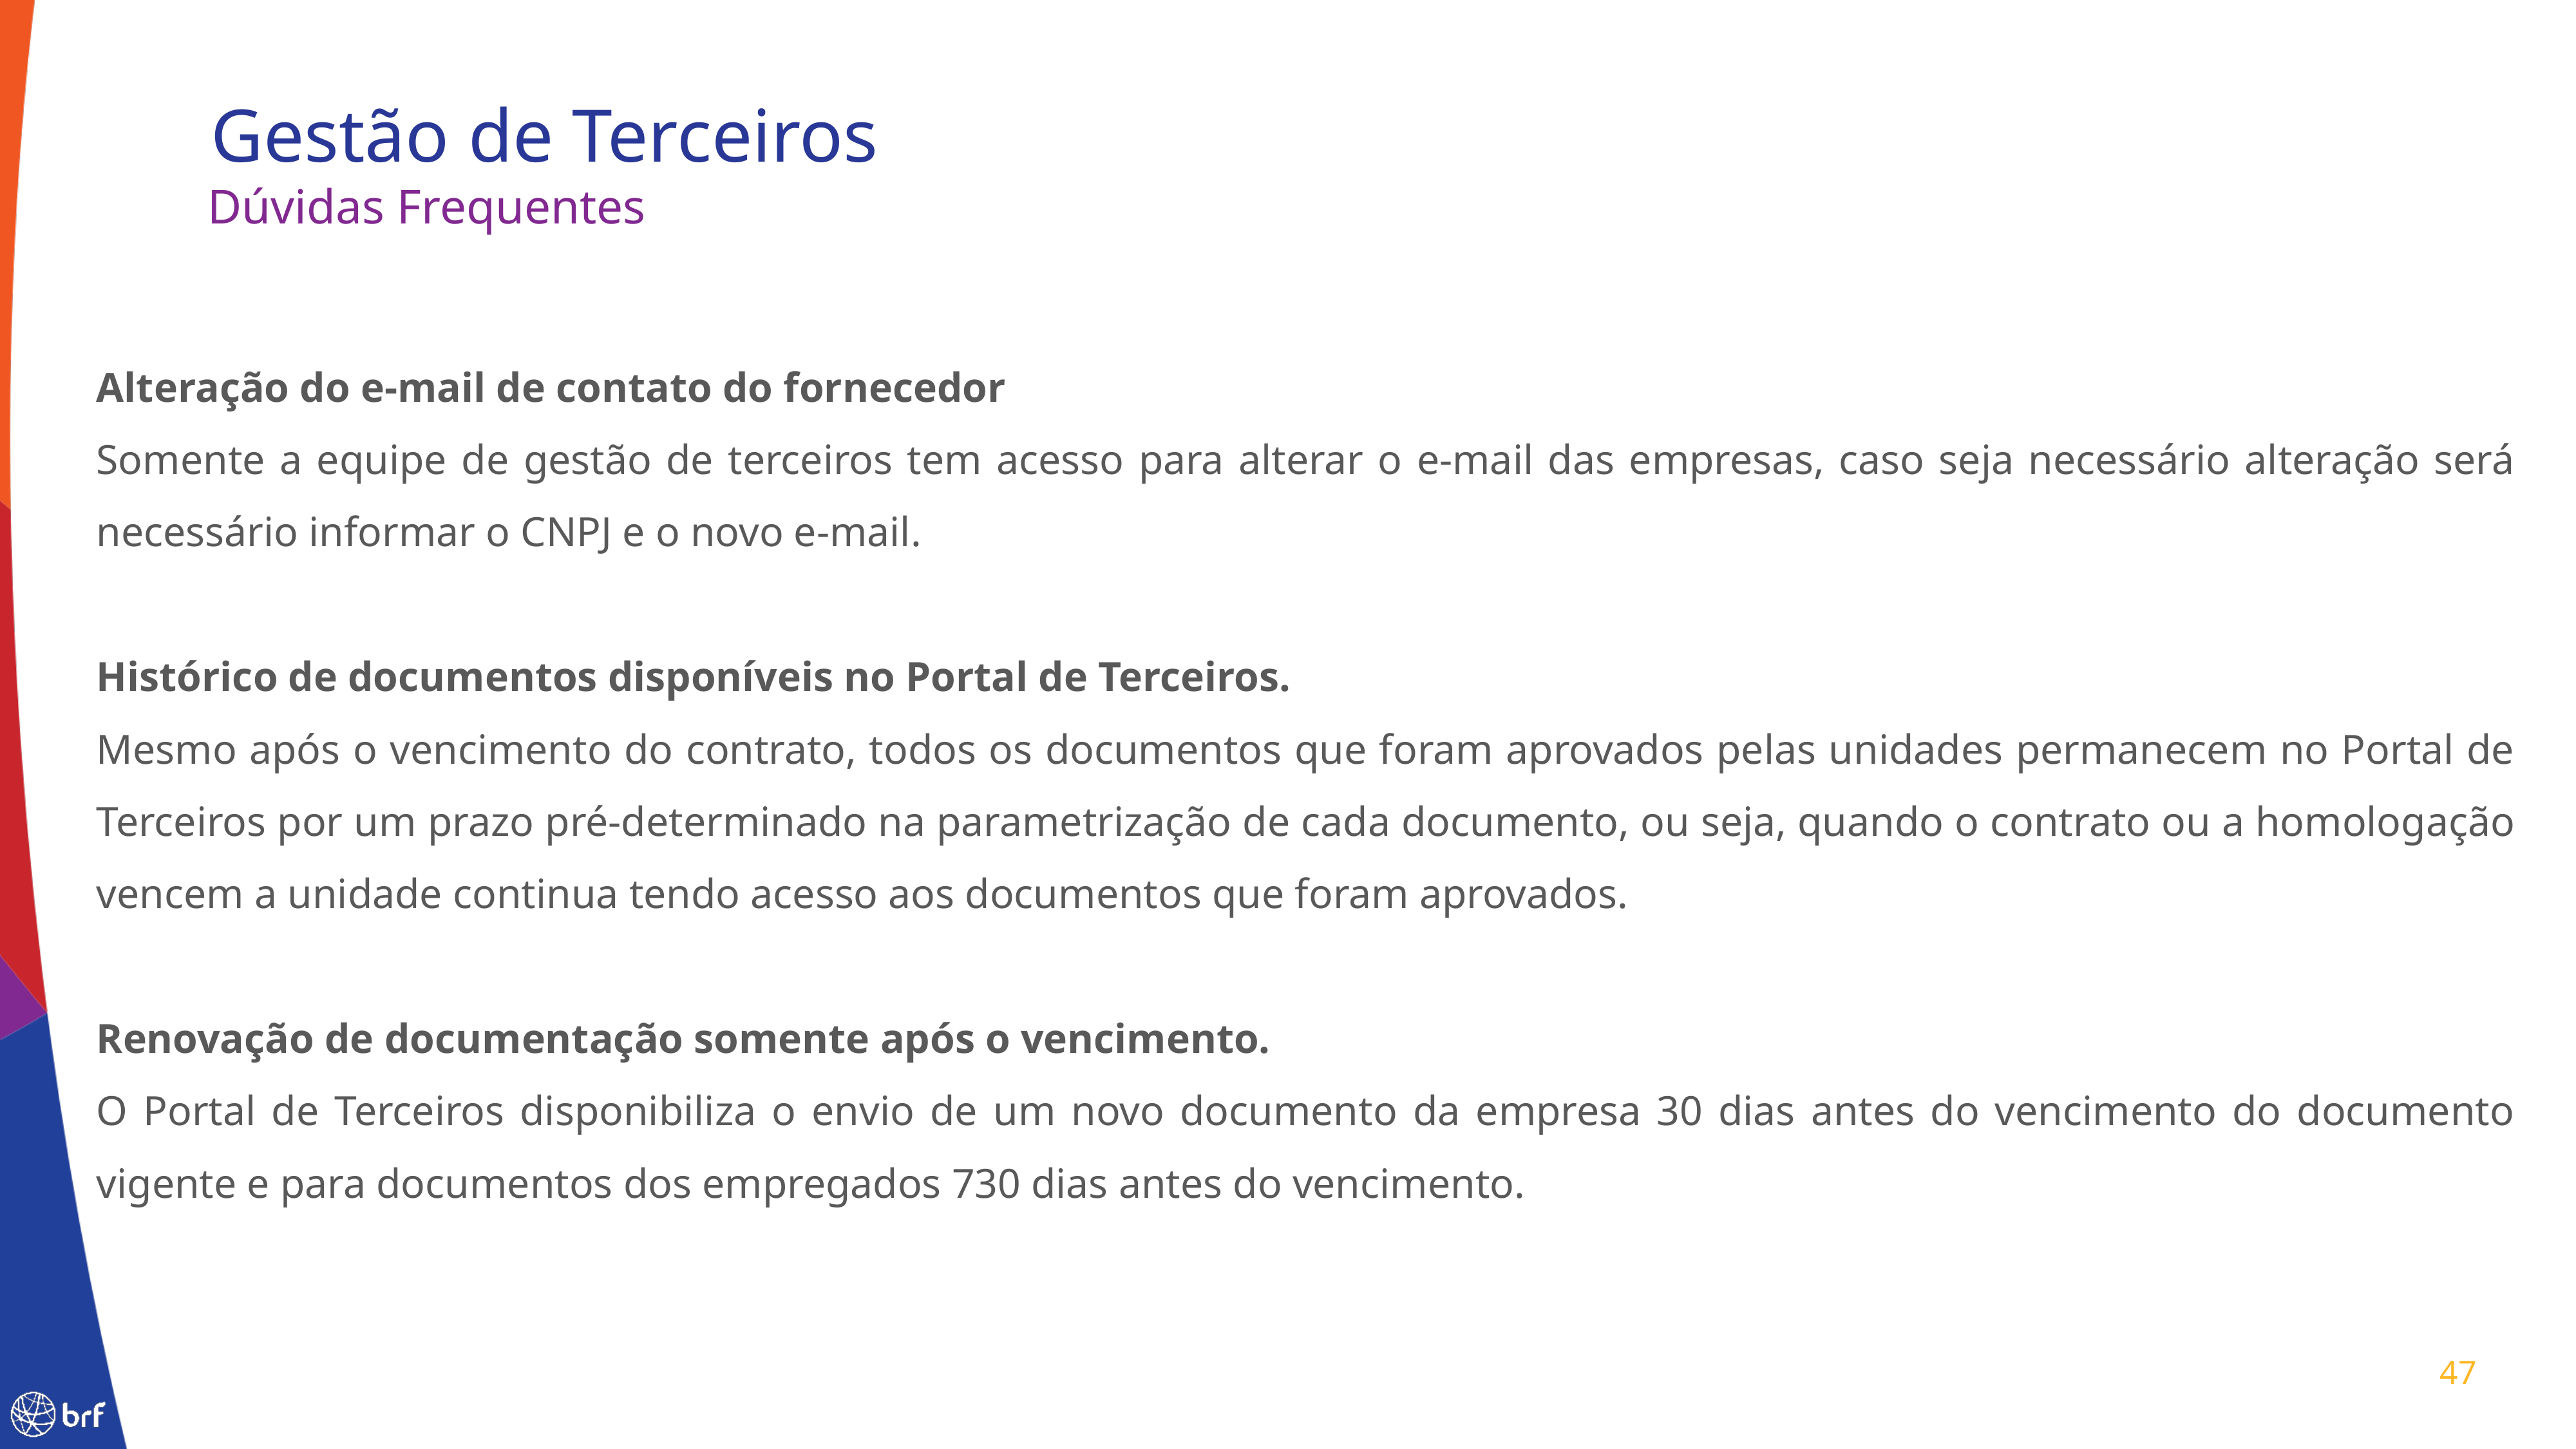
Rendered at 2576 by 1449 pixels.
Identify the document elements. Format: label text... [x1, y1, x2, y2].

picture [0, 1370, 122, 1449]
slide_number 47 [2419, 1347, 2498, 1397]
text_box Alteração do e-mail de contato do fornecedor Somente a equipe de gestão de terceiros tem acesso para alterar o e-mail das empresas, caso seja necessário alteração será necessário informar o CNPJ e o novo e-mail. Histórico de documentos disponíveis no Portal de Terceiros. Mesmo após o vencimento do contrato, todos os documentos que foram aprovados pelas unidades permanecem no Portal de Terceiros por um prazo pré-determinado na parametrização de cada documento, ou seja, quando o contrato ou a homologação vencem a unidade continua tendo acesso aos documentos que foram aprovados. Renovação de documentação somente após o vencimento. O Portal de Terceiros disponibiliza o envio de um novo documento da empresa 30 dias antes do vencimento do documento vigente e para documentos dos empregados 730 dias antes do vencimento. [91, 332, 2523, 1212]
text_box Gestão de Terceiros [205, 84, 1336, 171]
text_box Dúvidas Frequentes [202, 171, 1399, 239]
